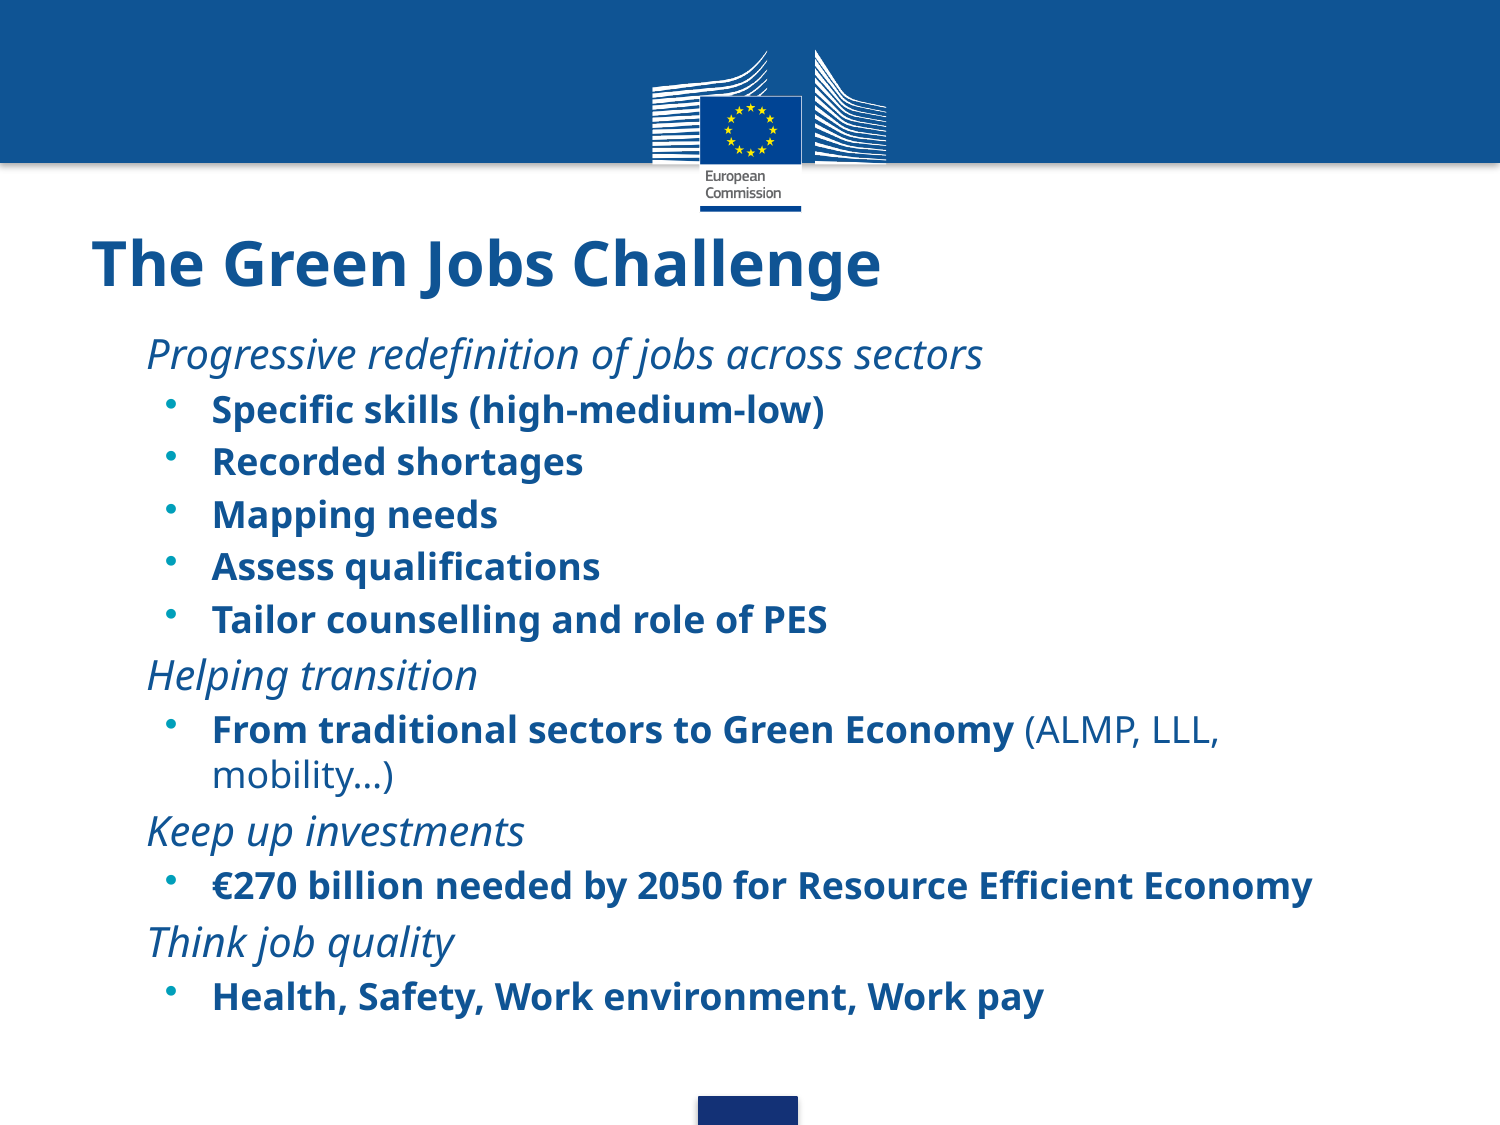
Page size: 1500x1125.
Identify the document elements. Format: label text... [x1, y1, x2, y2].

text_box Progressive redefinition of jobs across sectors Specific skills (high-medium-low) Recorded shortages Mapping needs Assess qualifications Tailor counselling and role of PES Helping transition From traditional sectors to Green Economy (ALMP, LLL, mobility…) Keep up investments €270 billion needed by 2050 for Resource Efficient Economy Think job quality Health, Safety, Work environment, Work pay [74, 320, 1425, 917]
title The Green Jobs Challenge [76, 184, 1428, 339]
